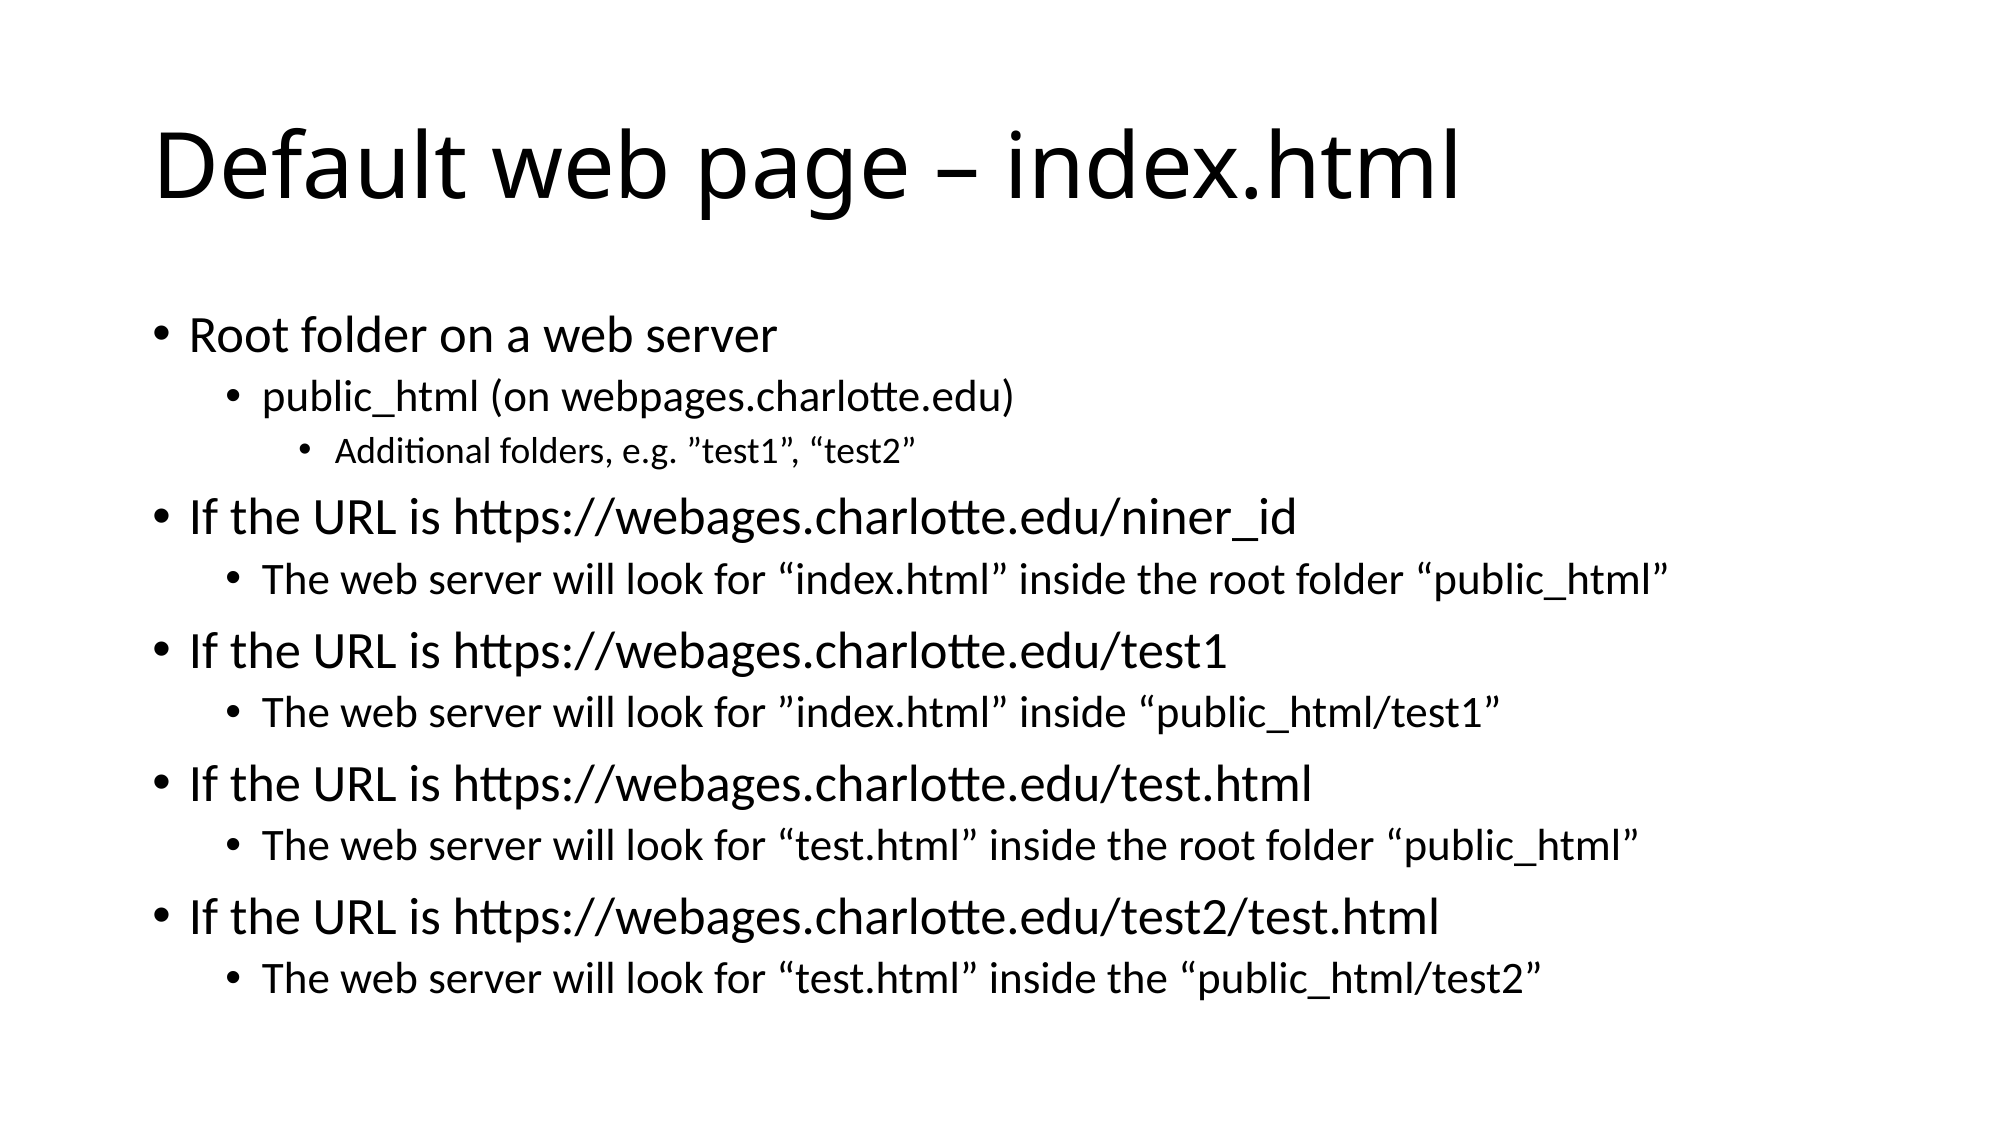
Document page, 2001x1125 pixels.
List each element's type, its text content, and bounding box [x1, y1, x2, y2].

title Default web page – index.html [137, 59, 1863, 278]
list Root folder on a web server public_html (on webpages.charlotte.edu) Additional folders, e.g. ”test1”, “test2” If the URL is https://webages.charlotte.edu/niner_id The web server will look for “index.html” inside the root folder “public_html” If the URL is https://webages.charlotte.edu/test1 The web server will look for ”index.html” inside “public_html/test1” If the URL is https://webages.charlotte.edu/test.html The web server will look for “test.html” inside the root folder “public_html” If the URL is https://webages.charlotte.edu/test2/test.html The web server will look for “test.html” inside the “public_html/test2” [137, 299, 1863, 1014]
